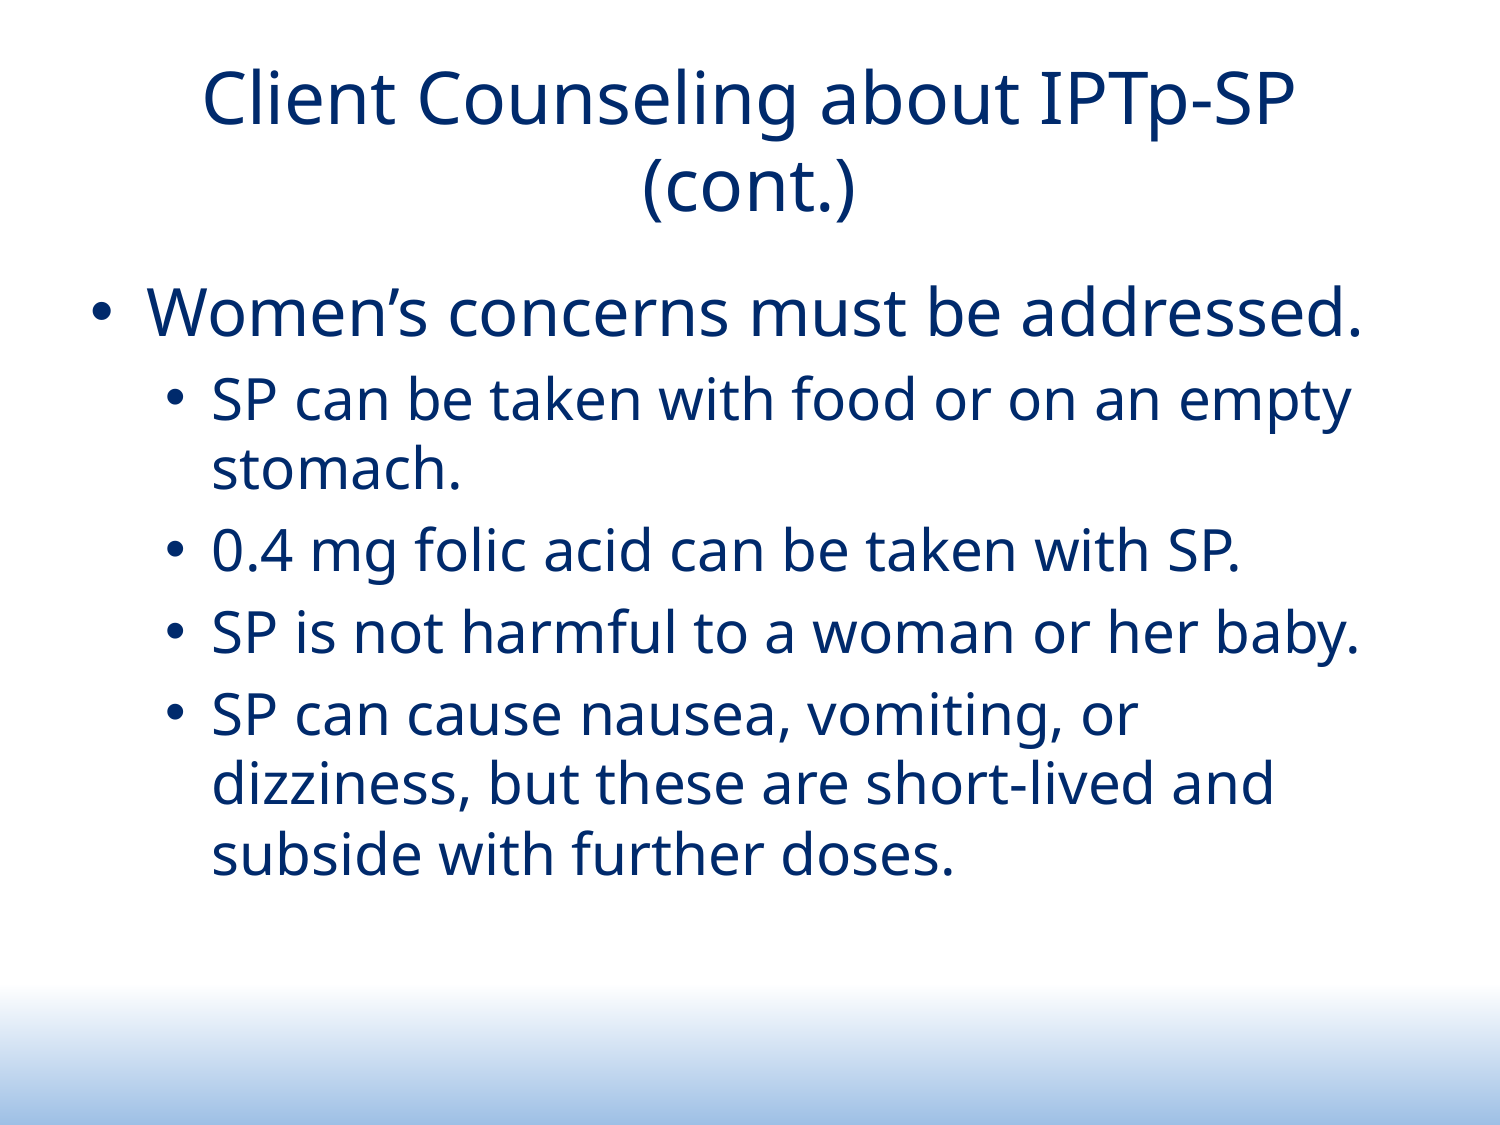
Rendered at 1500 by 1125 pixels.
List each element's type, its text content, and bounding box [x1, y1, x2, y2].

list Women’s concerns must be addressed. SP can be taken with food or on an empty stomach. 0.4 mg folic acid can be taken with SP. SP is not harmful to a woman or her baby. SP can cause nausea, vomiting, or dizziness, but these are short-lived and subside with further doses. [75, 262, 1425, 1005]
title Client Counseling about IPTp-SP (cont.) [75, 45, 1425, 233]
